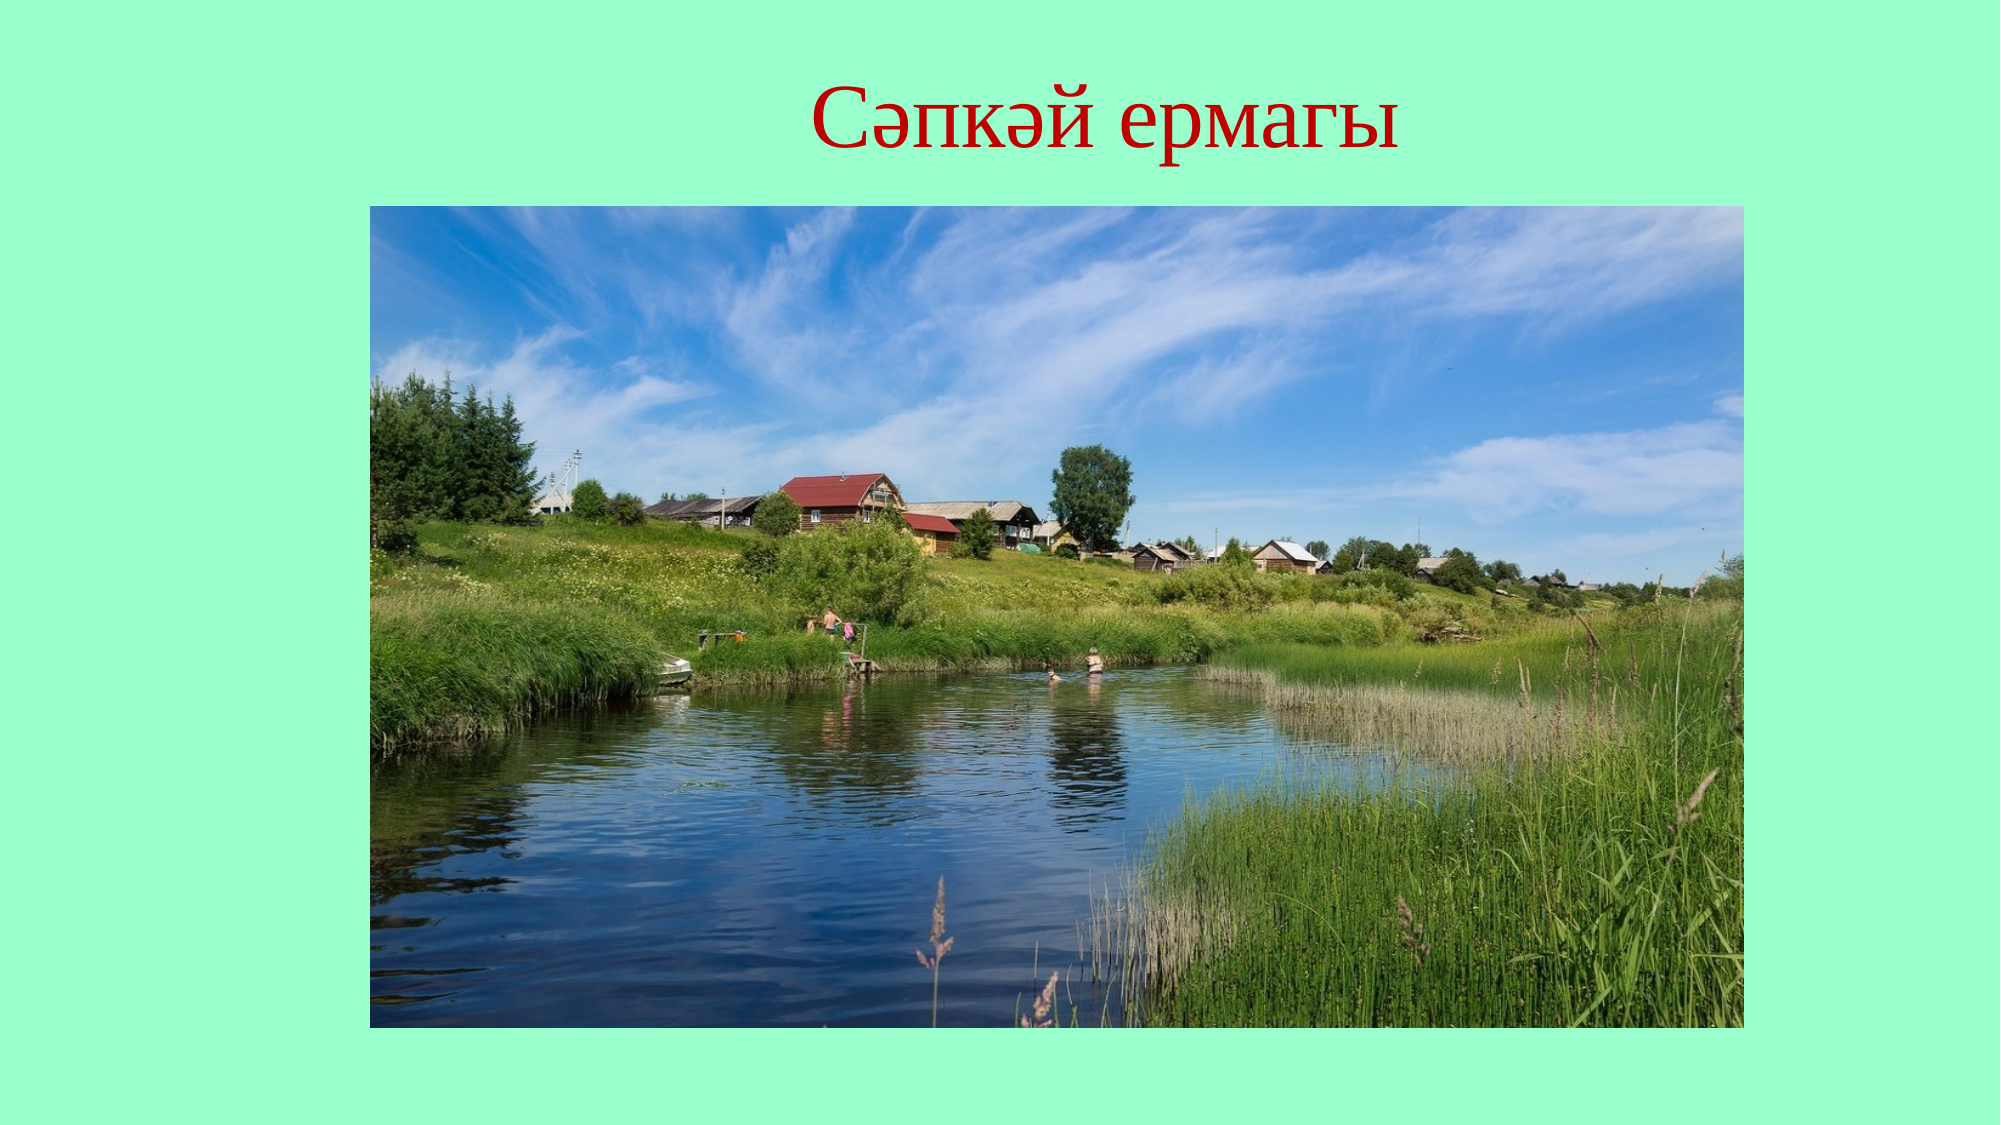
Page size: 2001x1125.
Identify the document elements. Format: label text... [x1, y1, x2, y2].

title Сәпкәй ермагы [243, 29, 1887, 207]
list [370, 206, 1744, 1028]
